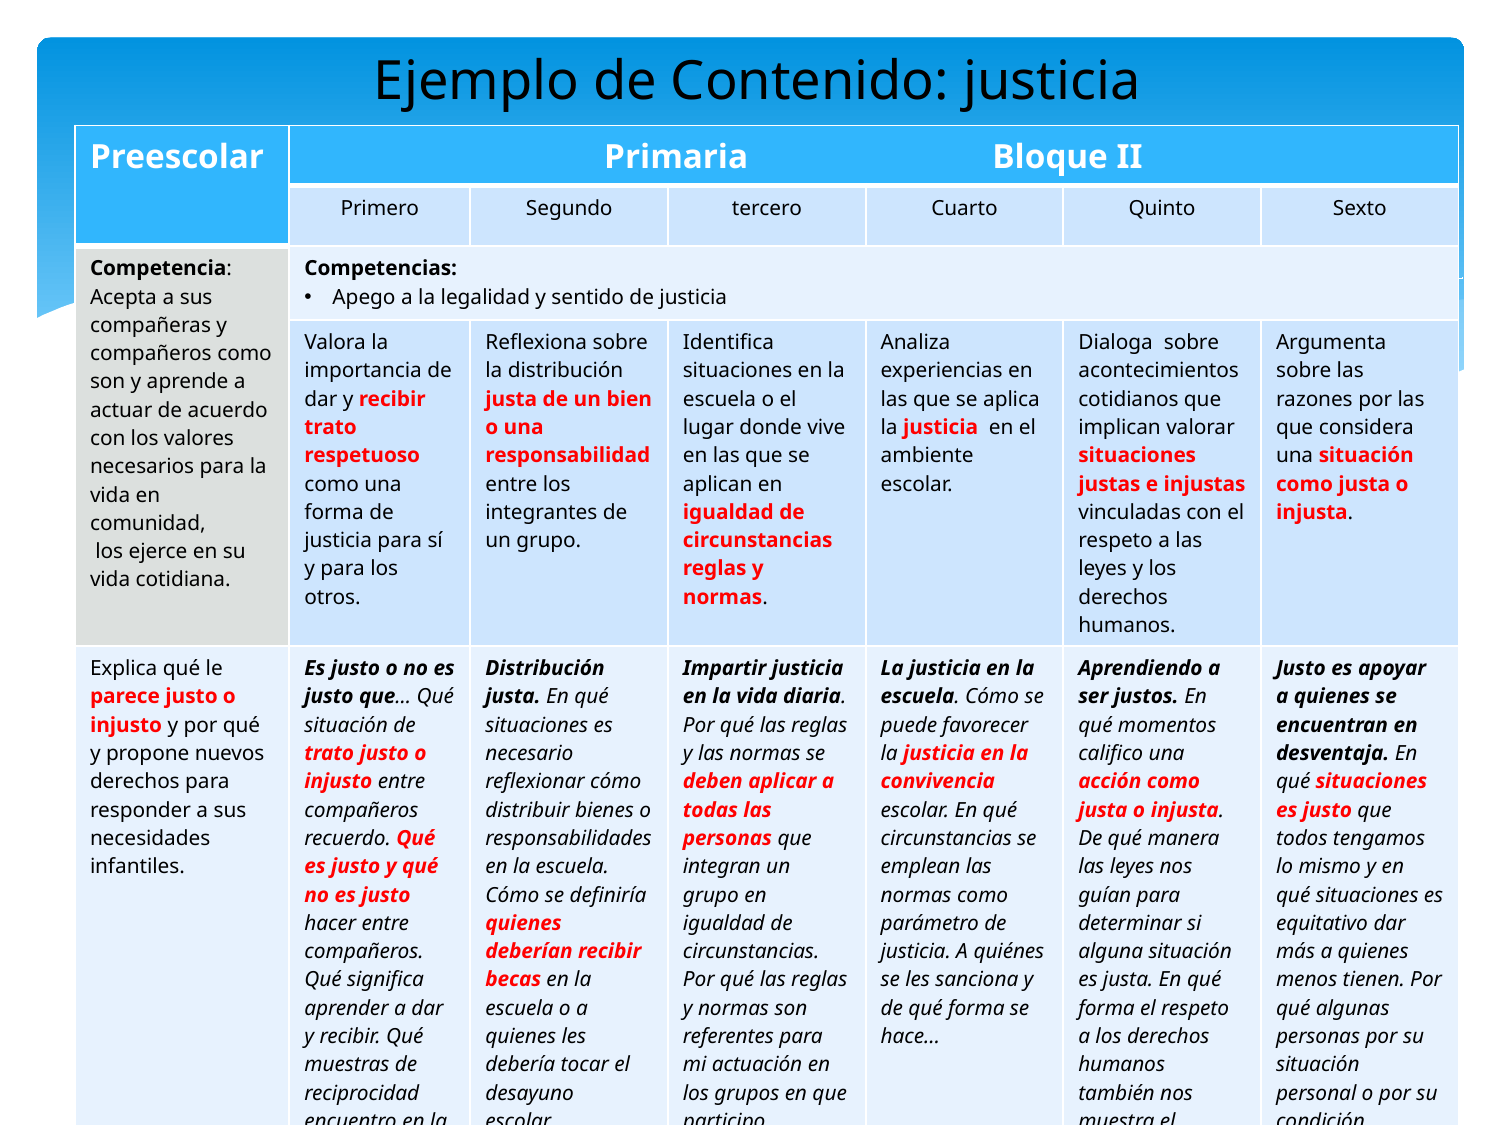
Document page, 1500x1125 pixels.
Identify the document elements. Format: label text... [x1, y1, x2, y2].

table_cell Valora la importancia de dar y recibir trato respetuoso como una forma de justicia para sí y para los otros. [290, 321, 469, 645]
table_cell tercero [669, 188, 865, 245]
table_cell Distribución justa. En qué situaciones es necesario reflexionar cómo distribuir bienes o responsabilidades en la escuela. Cómo se definiría quienes deberían recibir becas en la escuela o a quienes les debería tocar el desayuno escolar… [471, 647, 667, 1125]
table_cell Primero [290, 188, 469, 245]
table_cell Explica qué le parece justo o injusto y por qué y propone nuevos derechos para responder a sus necesidades infantiles. [76, 647, 288, 1125]
table_cell Aprendiendo a ser justos. En qué momentos califico una acción como justa o injusta. De qué manera las leyes nos guían para determinar si alguna situación es justa. En qué forma el respeto a los derechos humanos también nos muestra el camino de lo que es justo… [1064, 647, 1260, 1125]
table_cell Impartir justicia en la vida diaria. Por qué las reglas y las normas se deben aplicar a todas las personas que integran un grupo en igualdad de circunstancias. Por qué las reglas y normas son referentes para mi actuación en los grupos en que participo… [669, 647, 865, 1125]
table_cell La justicia en la escuela. Cómo se puede favorecer la justicia en la convivencia escolar. En qué circunstancias se emplean las normas como parámetro de justicia. A quiénes se les sanciona y de qué forma se hace… [867, 647, 1062, 1125]
table_cell Competencia: Acepta a sus compañeras y compañeros como son y aprende a actuar de acuerdo con los valores necesarios para la vida en comunidad, los ejerce en su vida cotidiana. [76, 249, 288, 645]
table_cell Cuarto [867, 188, 1062, 245]
table_header Primaria Bloque II [290, 126, 1458, 183]
table_cell Analiza experiencias en las que se aplica la justicia en el ambiente escolar. [867, 321, 1062, 645]
table_cell Es justo o no es justo que... Qué situación de trato justo o injusto entre compañeros recuerdo. Qué es justo y qué no es justo hacer entre compañeros. Qué significa aprender a dar y recibir. Qué muestras de reciprocidad encuentro en la vida cotidiana. [290, 647, 469, 1125]
table_cell Sexto [1262, 188, 1458, 245]
table_cell Segundo [471, 188, 667, 245]
table_cell Reflexiona sobre la distribución justa de un bien o una responsabilidad entre los integrantes de un grupo. [471, 321, 667, 645]
title Ejemplo de Contenido: justicia [80, 7, 1436, 149]
table_cell Argumenta sobre las razones por las que considera una situación como justa o injusta. [1262, 321, 1458, 645]
table_header Preescolar [76, 126, 288, 243]
table_cell Competencias: Apego a la legalidad y sentido de justicia [290, 247, 1458, 319]
table_cell Identifica situaciones en la escuela o el lugar donde vive en las que se aplican en igualdad de circunstancias reglas y normas. [669, 321, 865, 645]
table_cell Justo es apoyar a quienes se encuentran en desventaja. En qué situaciones es justo que todos tengamos lo mismo y en qué situaciones es equitativo dar más a quienes menos tienen. Por qué algunas personas por su situación personal o por su condición requieren… [1262, 647, 1458, 1125]
table_cell Quinto [1064, 188, 1260, 245]
table_cell Dialoga sobre acontecimientos cotidianos que implican valorar situaciones justas e injustas vinculadas con el respeto a las leyes y los derechos humanos. [1064, 321, 1260, 645]
